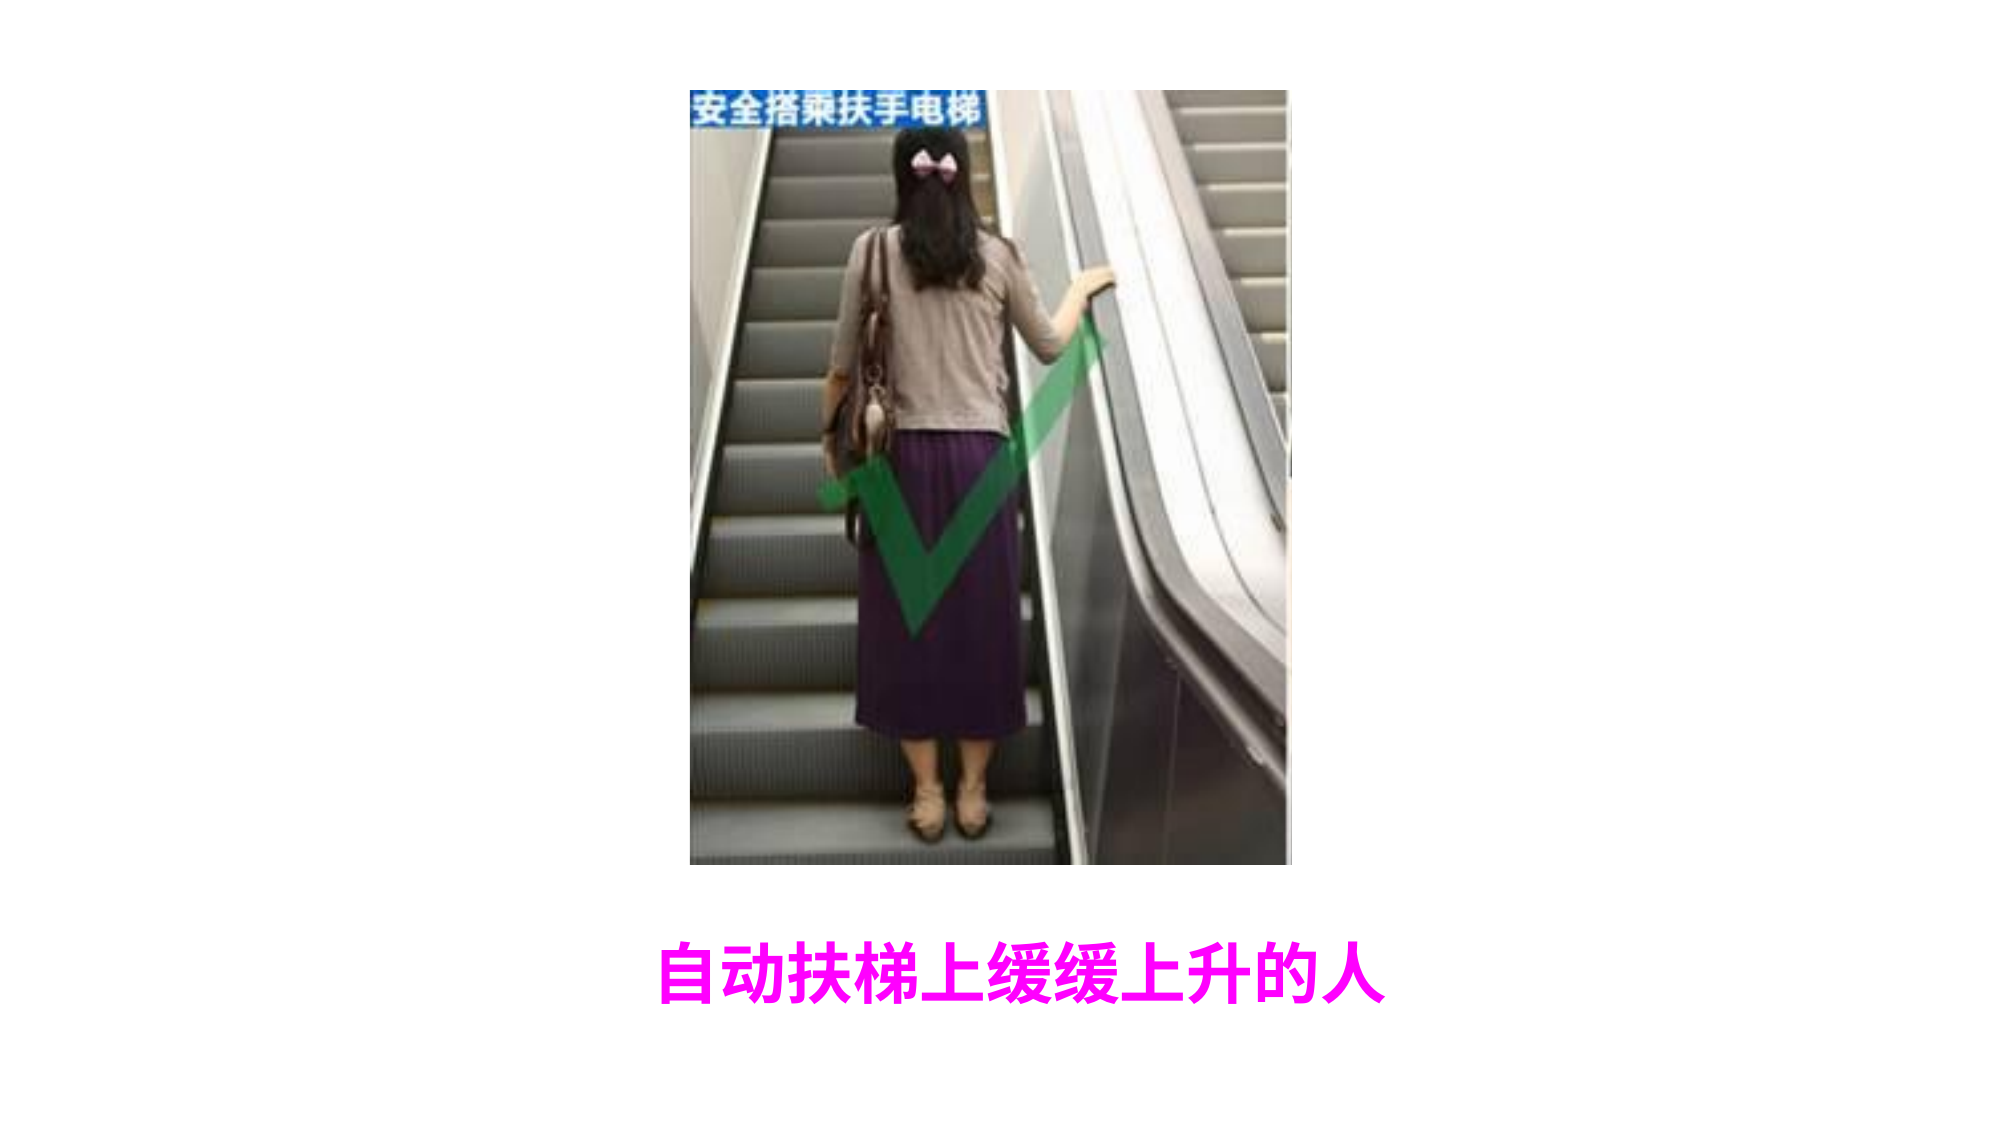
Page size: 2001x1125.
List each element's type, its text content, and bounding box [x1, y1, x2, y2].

text_box 自动扶梯上缓缓上升的人 [638, 924, 1406, 1019]
picture [689, 90, 1292, 866]
